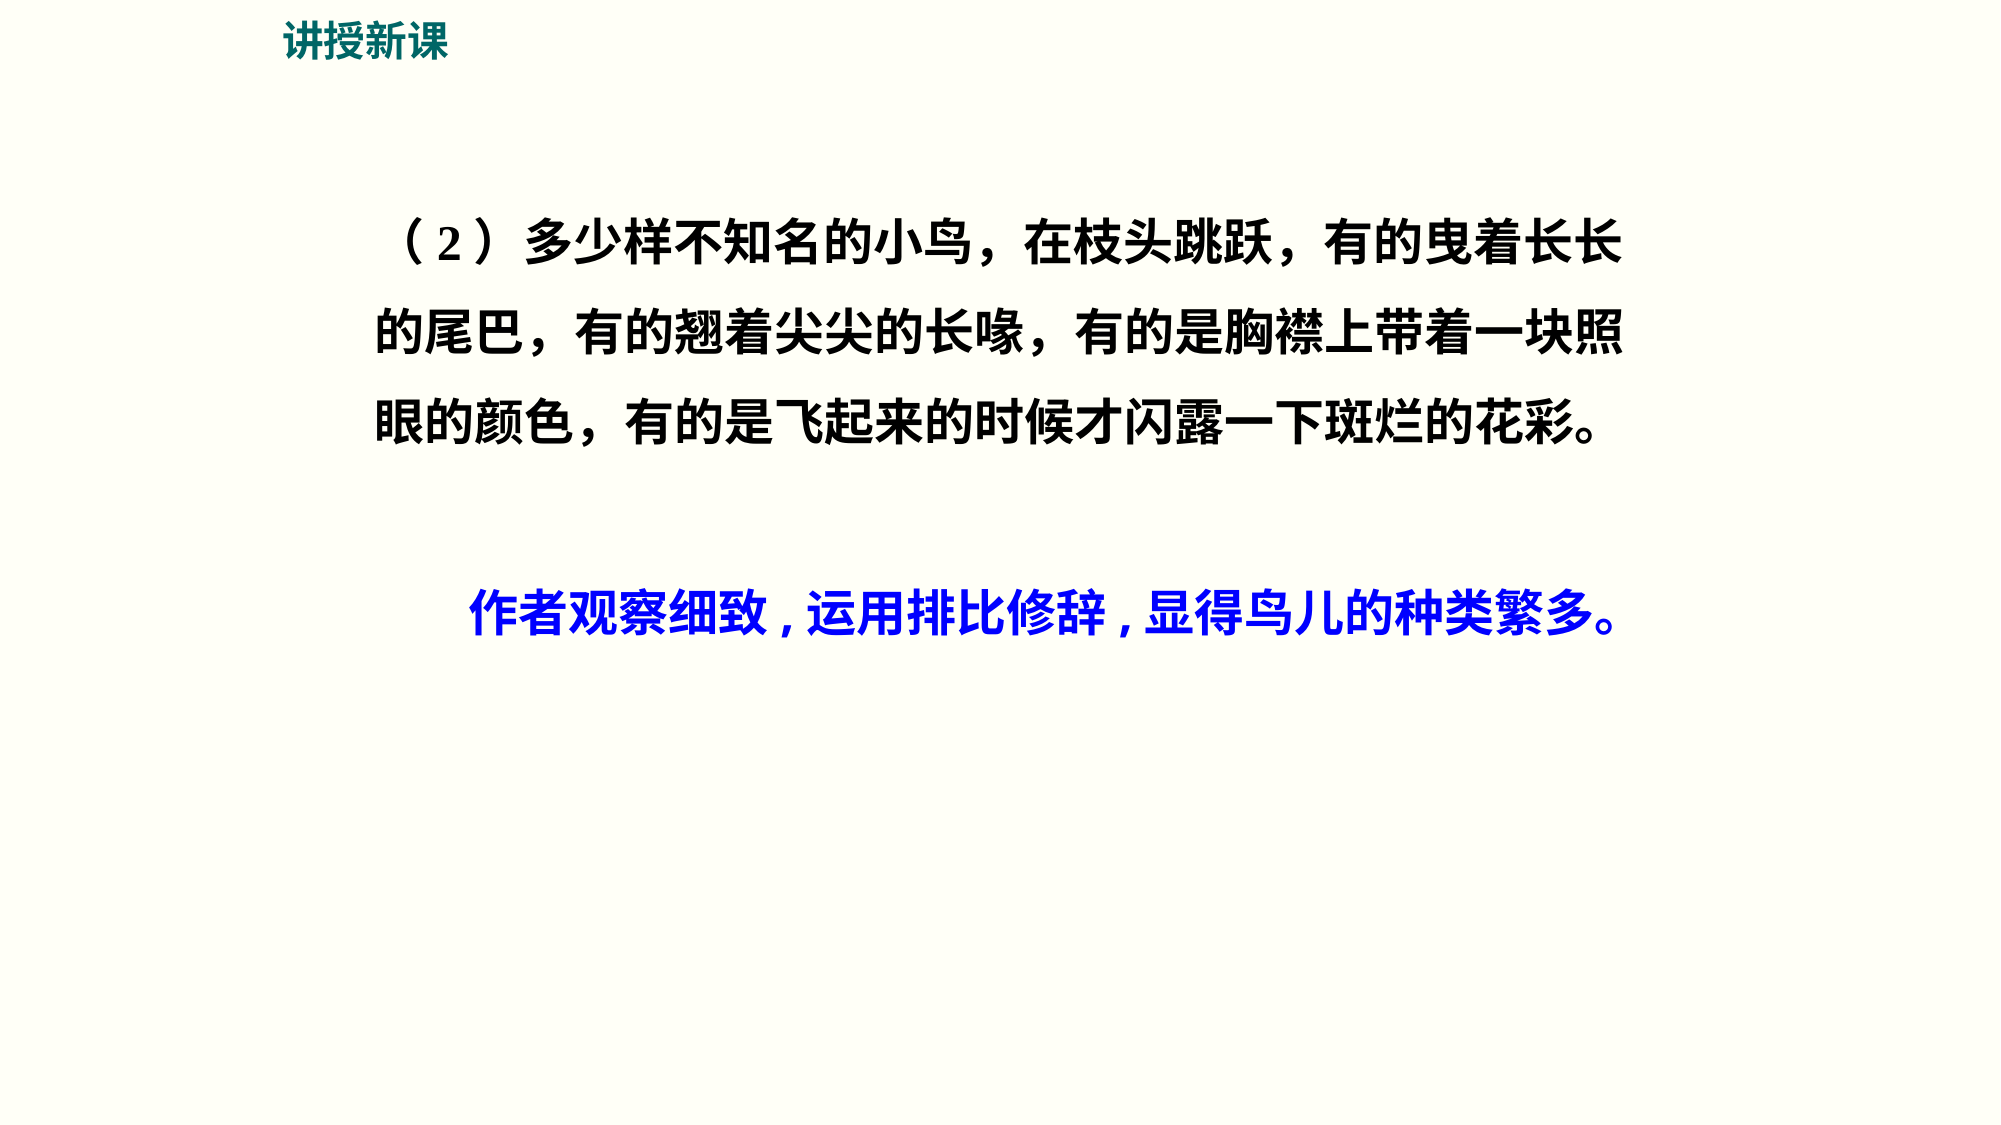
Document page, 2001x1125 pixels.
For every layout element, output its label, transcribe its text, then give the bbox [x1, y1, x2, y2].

text_box （2）多少样不知名的小鸟，在枝头跳跃，有的曳着长长的尾巴，有的翘着尖尖的长喙，有的是胸襟上带着一块照眼的颜色，有的是飞起来的时候才闪露一下斑烂的花彩。 [360, 173, 1689, 459]
text_box 作者观察细致,运用排比修辞,显得鸟儿的种类繁多。 [430, 574, 1678, 649]
text_box 讲授新课 [267, 7, 480, 73]
